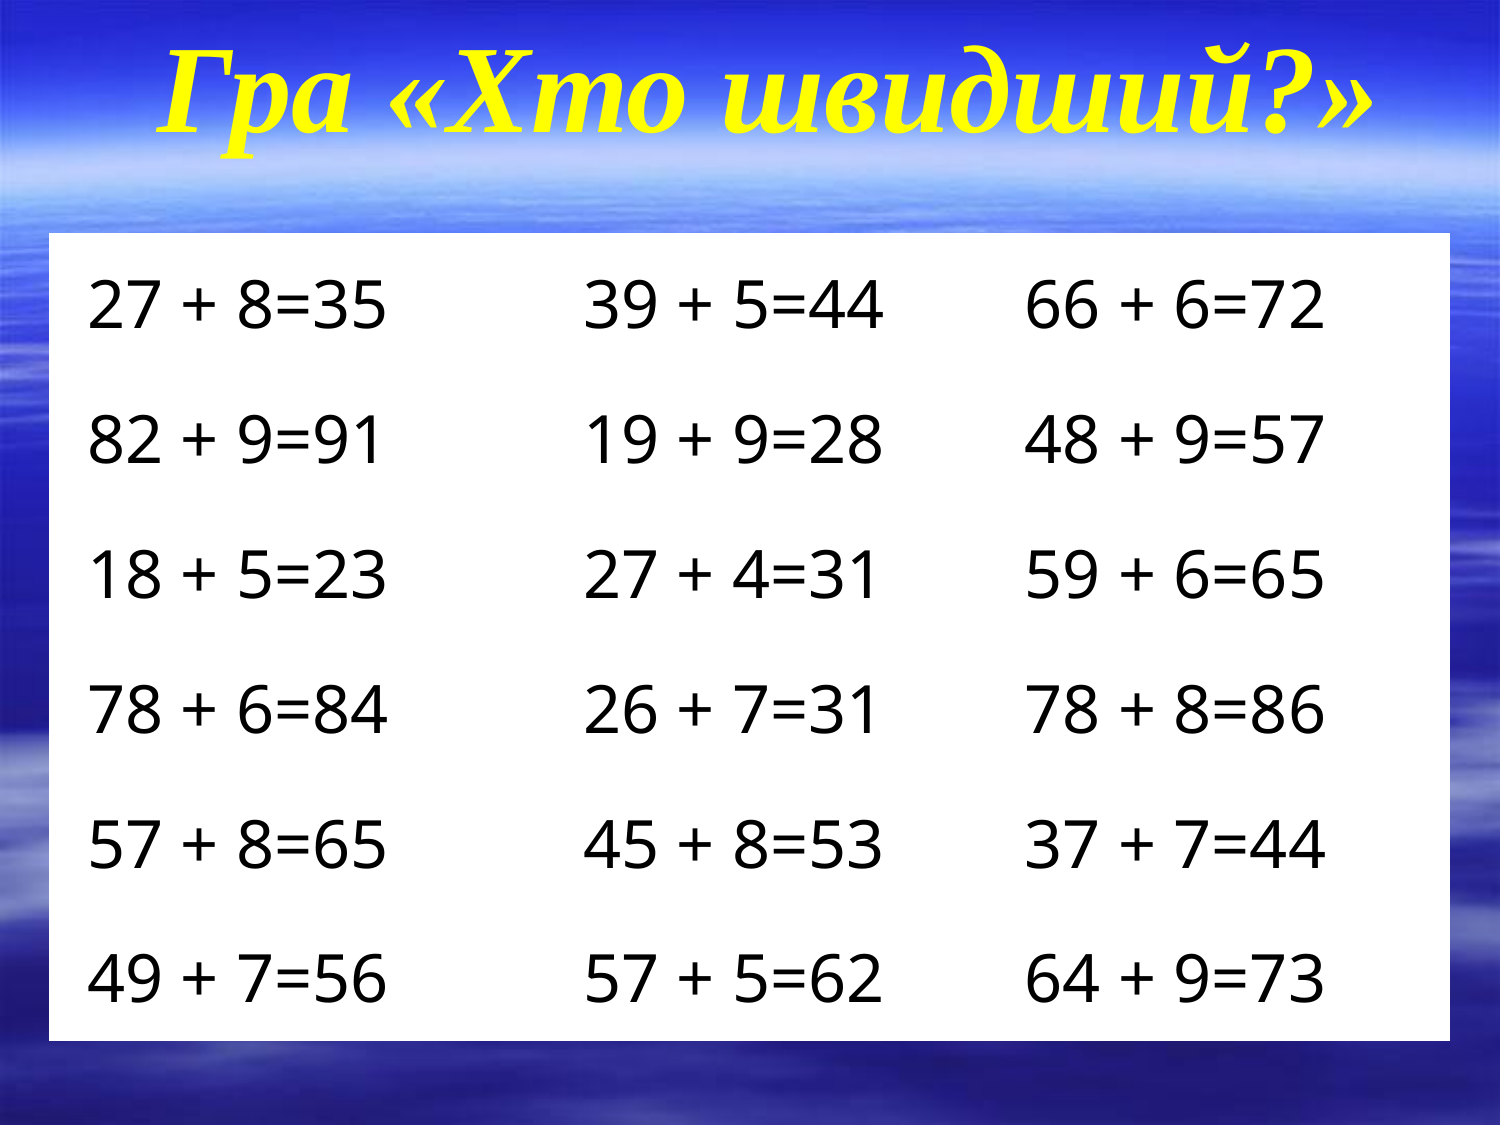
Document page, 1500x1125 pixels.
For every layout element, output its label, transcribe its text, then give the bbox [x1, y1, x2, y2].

table_cell 78 + 6=84 [49, 637, 546, 772]
table_cell 26 + 7=31 [546, 637, 987, 772]
picture [0, 0, 1500, 1125]
table_header 66 + 6=72 [987, 233, 1450, 367]
table_cell 37 + 7=44 [987, 772, 1450, 906]
table_cell 82 + 9=91 [49, 367, 546, 502]
table_cell 48 + 9=57 [987, 367, 1450, 502]
table_cell 64 + 9=73 [987, 906, 1450, 1041]
table_cell 59 + 6=65 [987, 502, 1450, 637]
text_box Гра «Хто швидший?» [142, 0, 1396, 165]
table_cell 45 + 8=53 [546, 772, 987, 906]
table_header 27 + 8=35 [49, 233, 546, 367]
table_cell 49 + 7=56 [49, 906, 546, 1041]
table_cell 18 + 5=23 [49, 502, 546, 637]
table_cell 78 + 8=86 [987, 637, 1450, 772]
table_cell 57 + 5=62 [546, 906, 987, 1041]
table_cell 27 + 4=31 [546, 502, 987, 637]
table_cell 57 + 8=65 [49, 772, 546, 906]
table_cell 19 + 9=28 [546, 367, 987, 502]
table_header 39 + 5=44 [546, 233, 987, 367]
